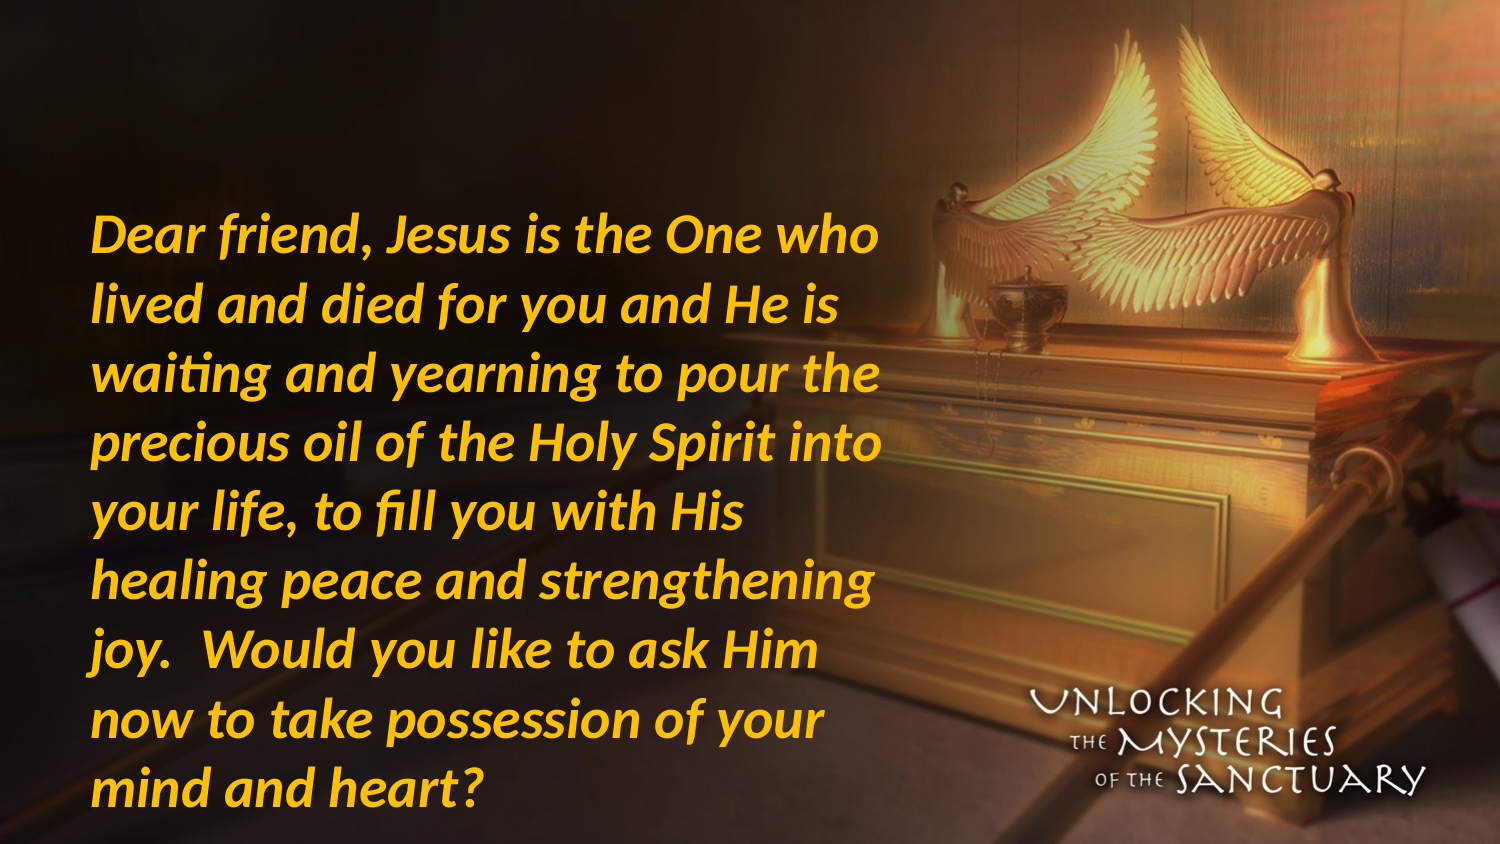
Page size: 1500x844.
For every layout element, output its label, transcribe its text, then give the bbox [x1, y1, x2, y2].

list Dear friend, Jesus is the One who lived and died for you and He is waiting and yearning to pour the precious oil of the Holy Spirit into your life, to fill you with His healing peace and strengthening joy. Would you like to ask Him now to take possession of your mind and heart? [75, 188, 940, 829]
picture [0, 0, 1500, 844]
